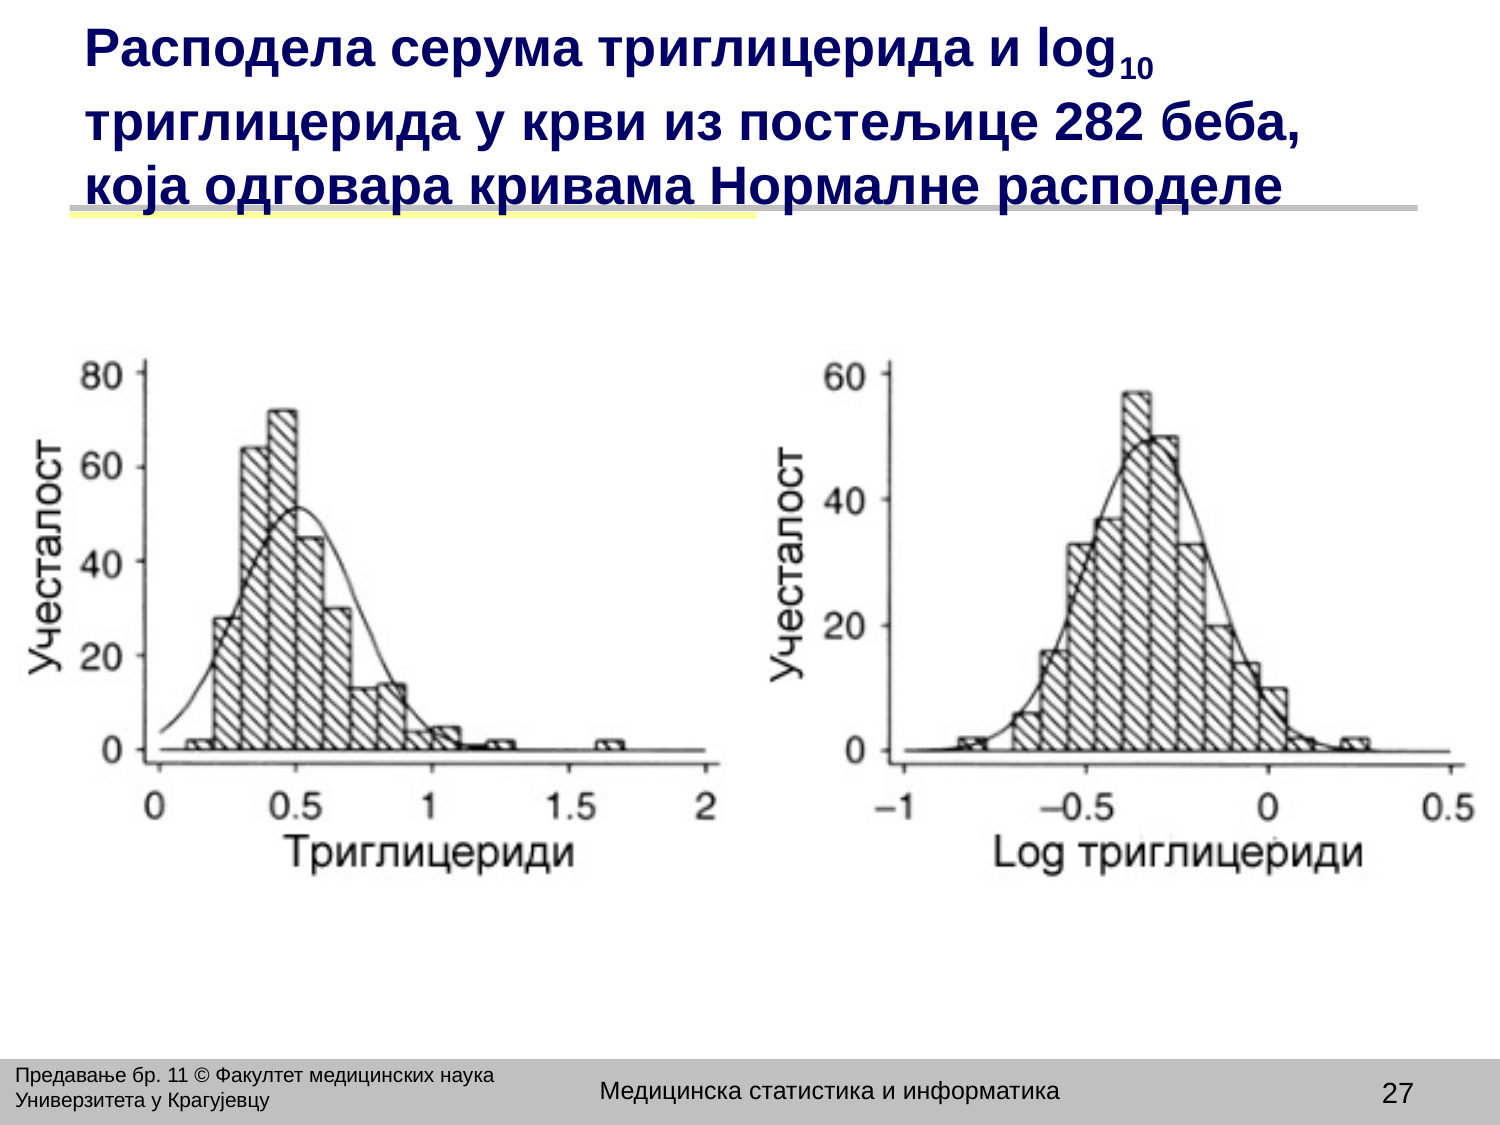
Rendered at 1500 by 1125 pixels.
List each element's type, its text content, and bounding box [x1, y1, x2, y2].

slide_number 27 [1163, 1066, 1430, 1125]
slide_number Предавање бр. 11 © Факултет медицинских наука Универзитета у Крагујевцу [0, 1053, 612, 1108]
picture [17, 349, 1488, 887]
footer Медицинска статистика и информатика [512, 1066, 1149, 1125]
title Расподела серума триглицерида и log10 триглицерида у крви из постељице 282 беба, која одговара кривама Нормалне расподеле [69, 19, 1426, 208]
